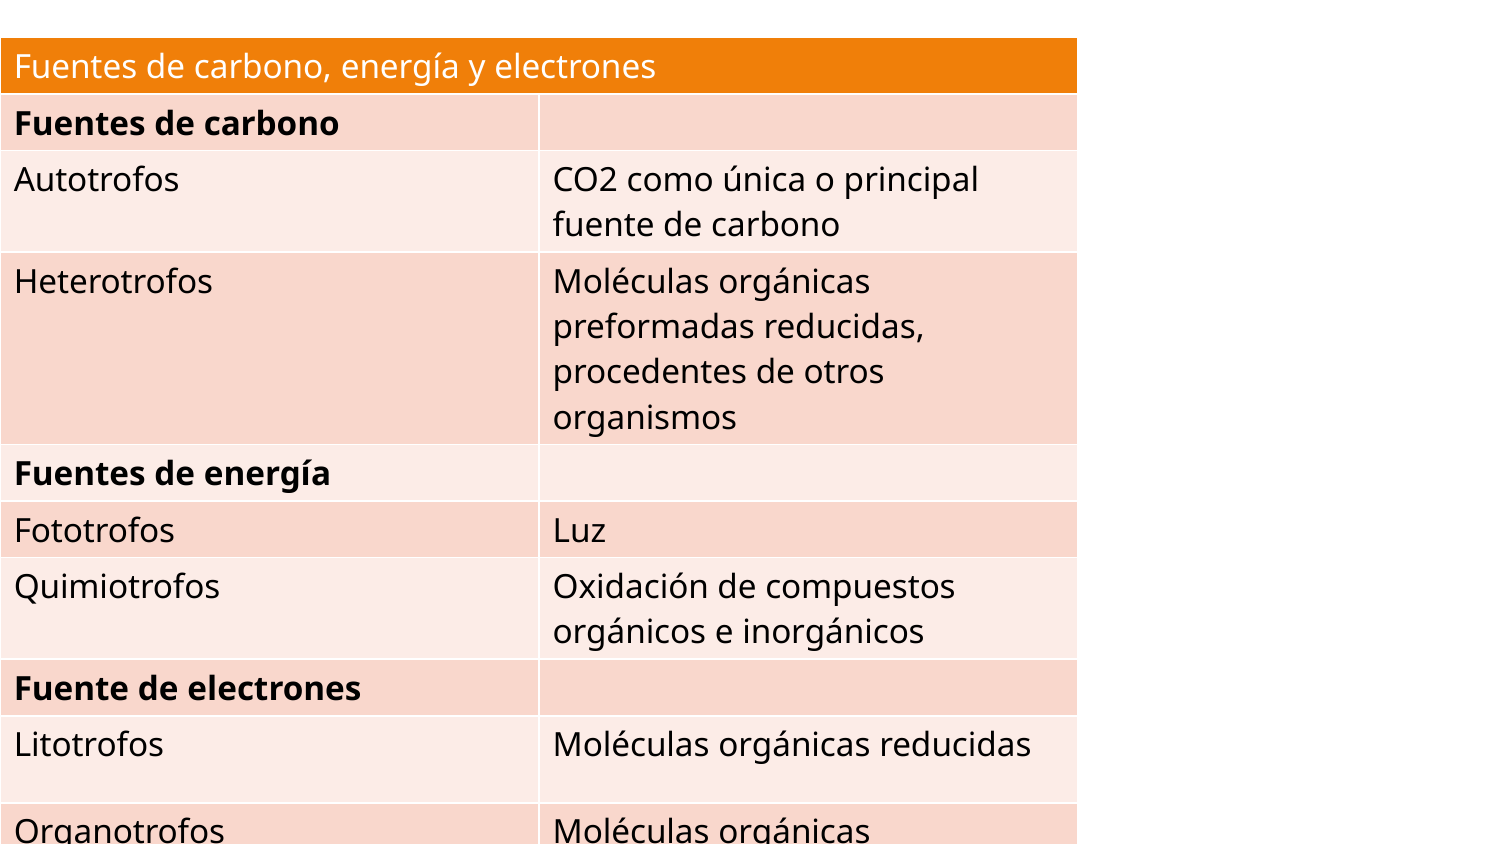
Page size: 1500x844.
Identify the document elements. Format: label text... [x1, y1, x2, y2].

table_cell Quimiotrofos [1, 558, 538, 658]
table_cell Fuentes de energía [1, 445, 538, 500]
table_cell Fototrofos [1, 502, 538, 557]
table_header Fuentes de carbono, energía y electrones [1, 38, 1077, 93]
table_cell Autotrofos [1, 151, 538, 251]
table_cell [540, 95, 1077, 150]
table_cell Fuente de electrones [1, 660, 538, 715]
table_cell Litotrofos [1, 717, 538, 802]
table_cell Luz [540, 502, 1077, 557]
table_cell Moléculas orgánicas reducidas [540, 717, 1077, 802]
table_cell Moléculas orgánicas preformadas reducidas, procedentes de otros organismos [540, 253, 1077, 444]
table_cell Oxidación de compuestos orgánicos e inorgánicos [540, 558, 1077, 658]
table_cell CO2 como única o principal fuente de carbono [540, 151, 1077, 251]
table_cell [540, 445, 1077, 500]
table_cell Heterotrofos [1, 253, 538, 444]
table_cell Moléculas orgánicas [540, 804, 1077, 844]
table_cell [540, 660, 1077, 715]
table_cell Organotrofos [1, 804, 538, 844]
table_cell Fuentes de carbono [1, 95, 538, 150]
